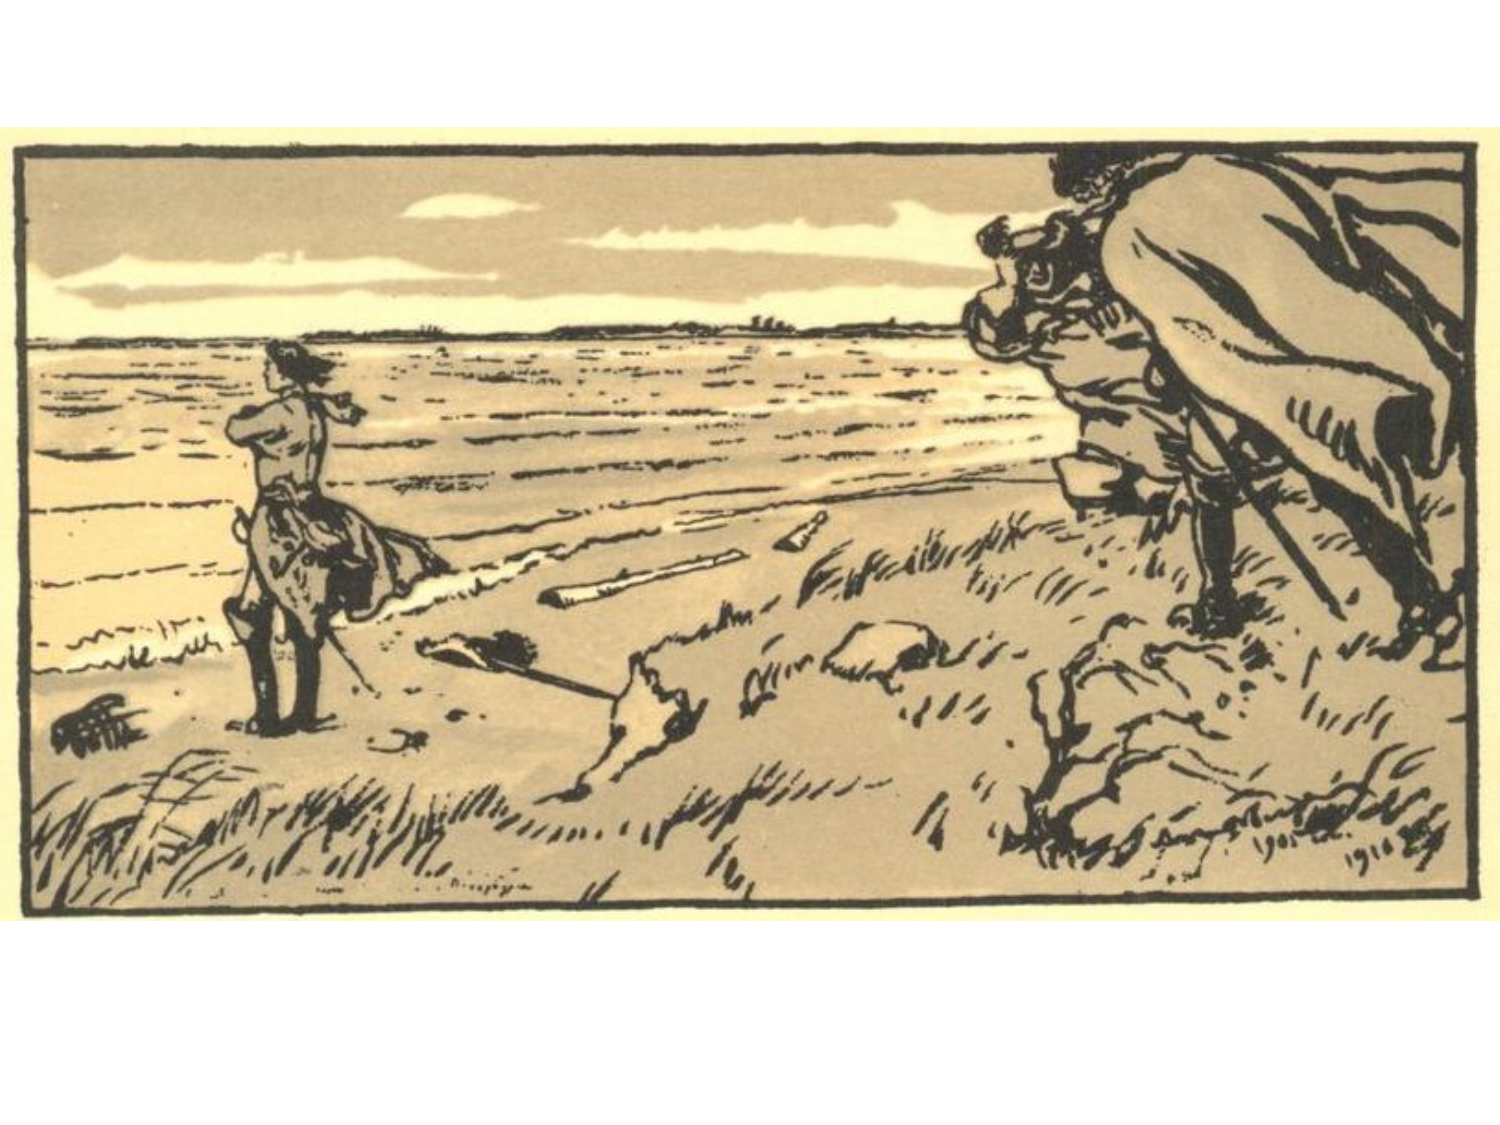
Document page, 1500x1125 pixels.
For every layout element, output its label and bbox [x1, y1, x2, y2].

picture [0, 126, 1500, 921]
